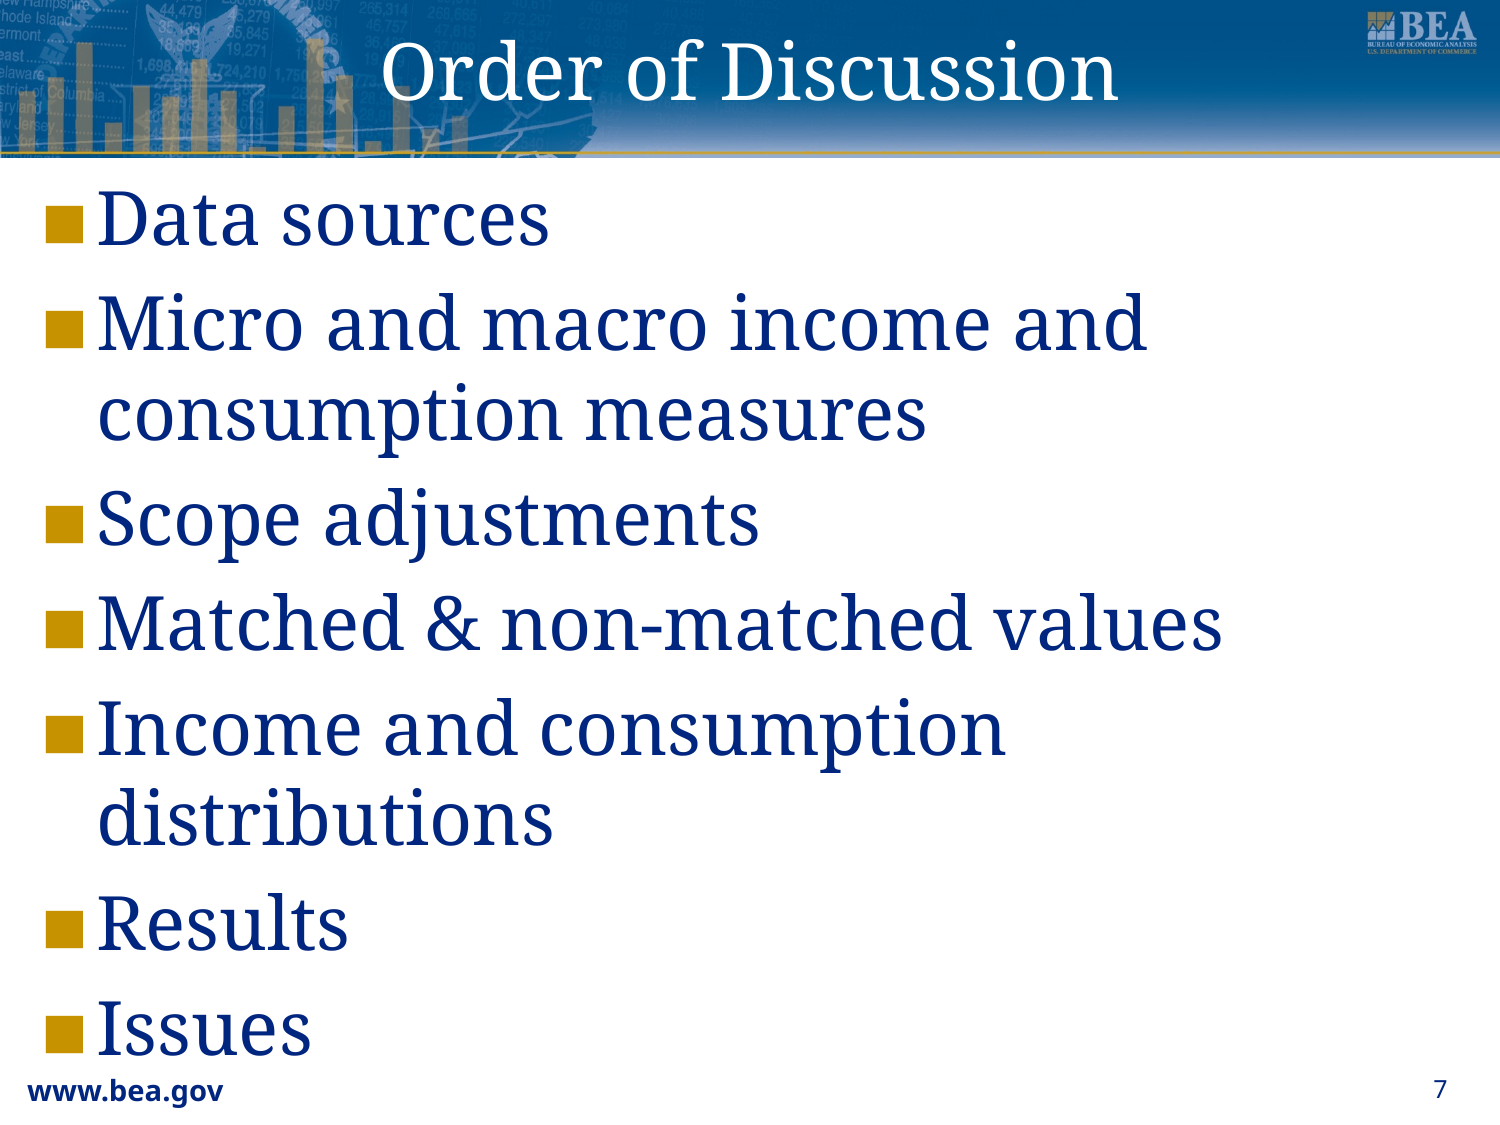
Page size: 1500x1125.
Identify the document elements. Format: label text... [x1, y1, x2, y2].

title Order of Discussion [0, 0, 1500, 138]
picture [0, 138, 1500, 158]
list Data sources Micro and macro income and consumption measures Scope adjustments Matched & non-matched values Income and consumption distributions Results Issues [24, 162, 1413, 1063]
slide_number 7 [1400, 1062, 1463, 1116]
